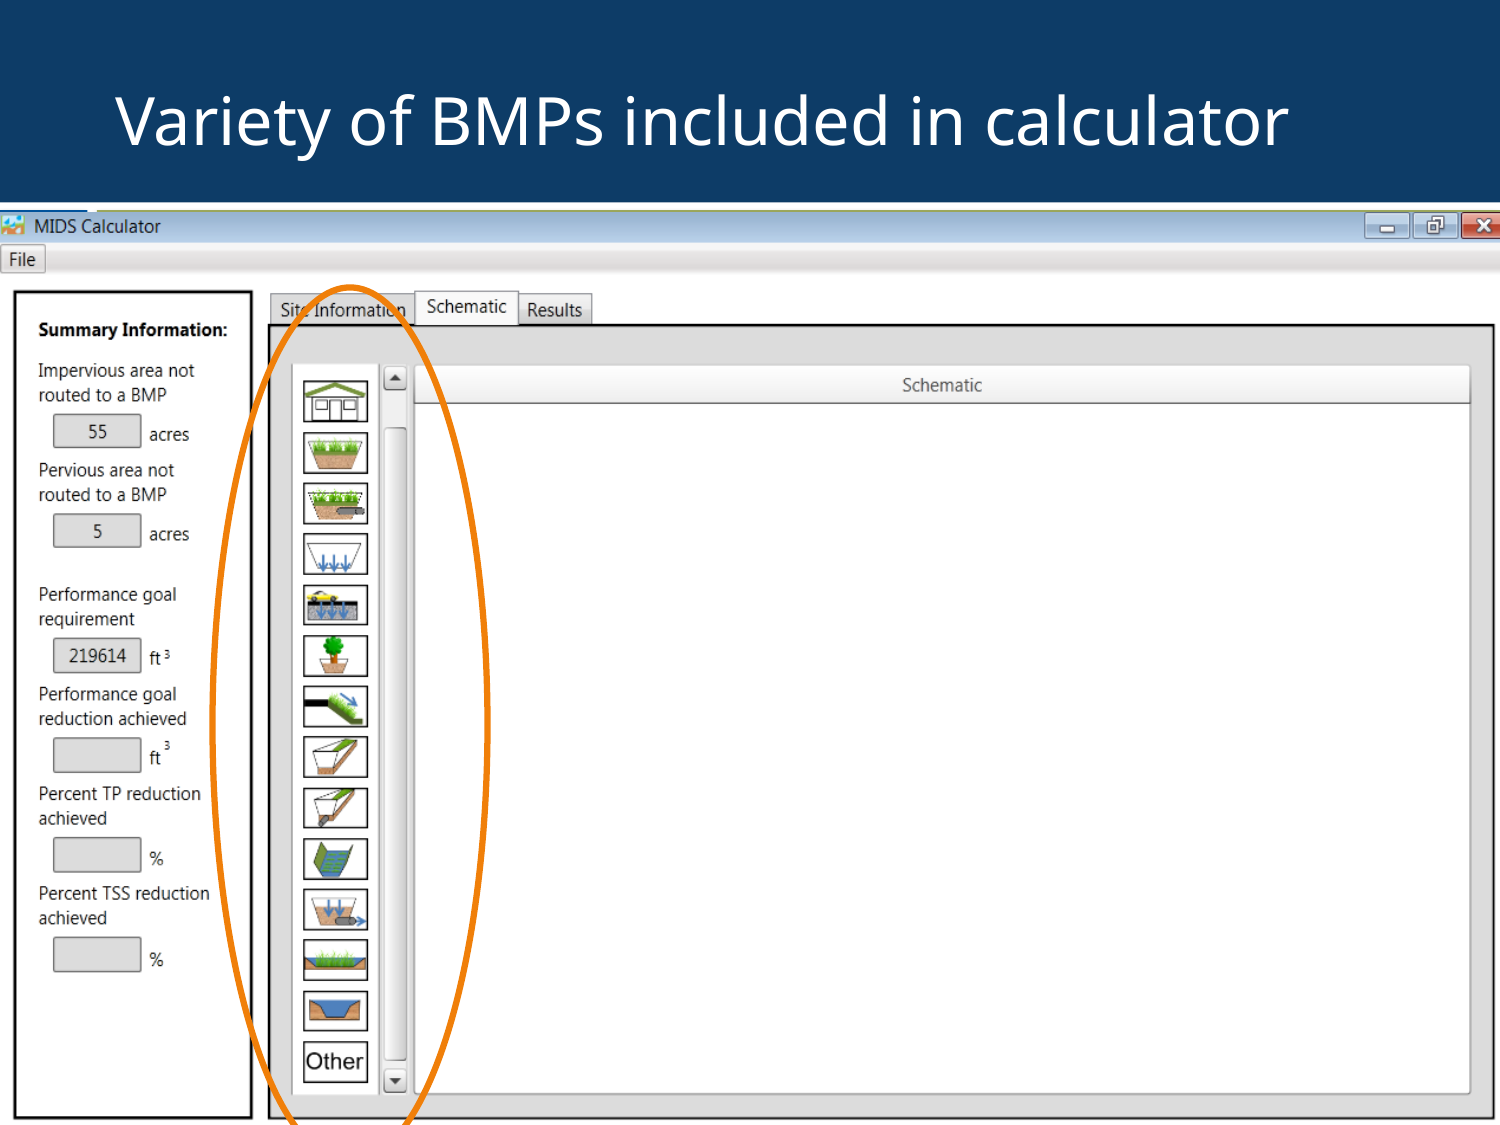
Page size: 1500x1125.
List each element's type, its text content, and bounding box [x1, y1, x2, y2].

title Variety of BMPs included in calculator [100, 37, 1438, 200]
picture [0, 212, 1500, 1125]
